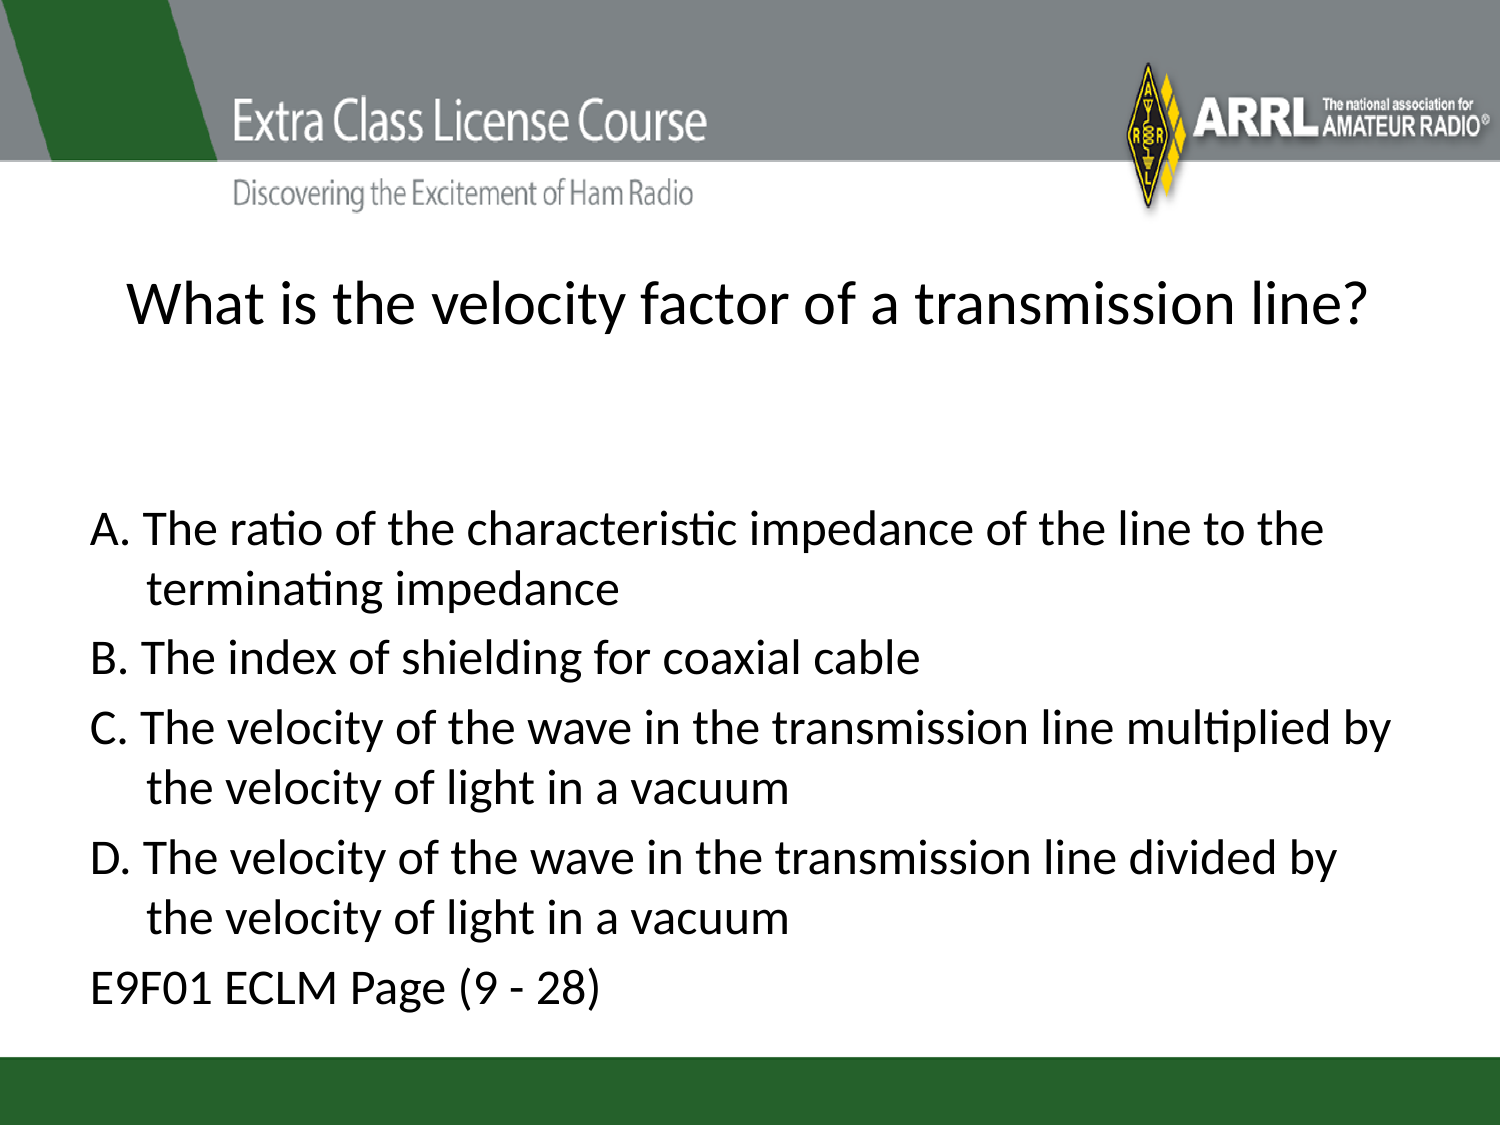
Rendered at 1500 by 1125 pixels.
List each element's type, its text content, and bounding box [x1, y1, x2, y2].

title What is the velocity factor of a transmission line? [75, 254, 1425, 435]
picture [0, 0, 1500, 1125]
list A. The ratio of the characteristic impedance of the line to the terminating impedance B. The index of shielding for coaxial cable C. The velocity of the wave in the transmission line multiplied by the velocity of light in a vacuum D. The velocity of the wave in the transmission line divided by the velocity of light in a vacuum E9F01 ECLM Page (9 - 28) [75, 487, 1425, 1005]
